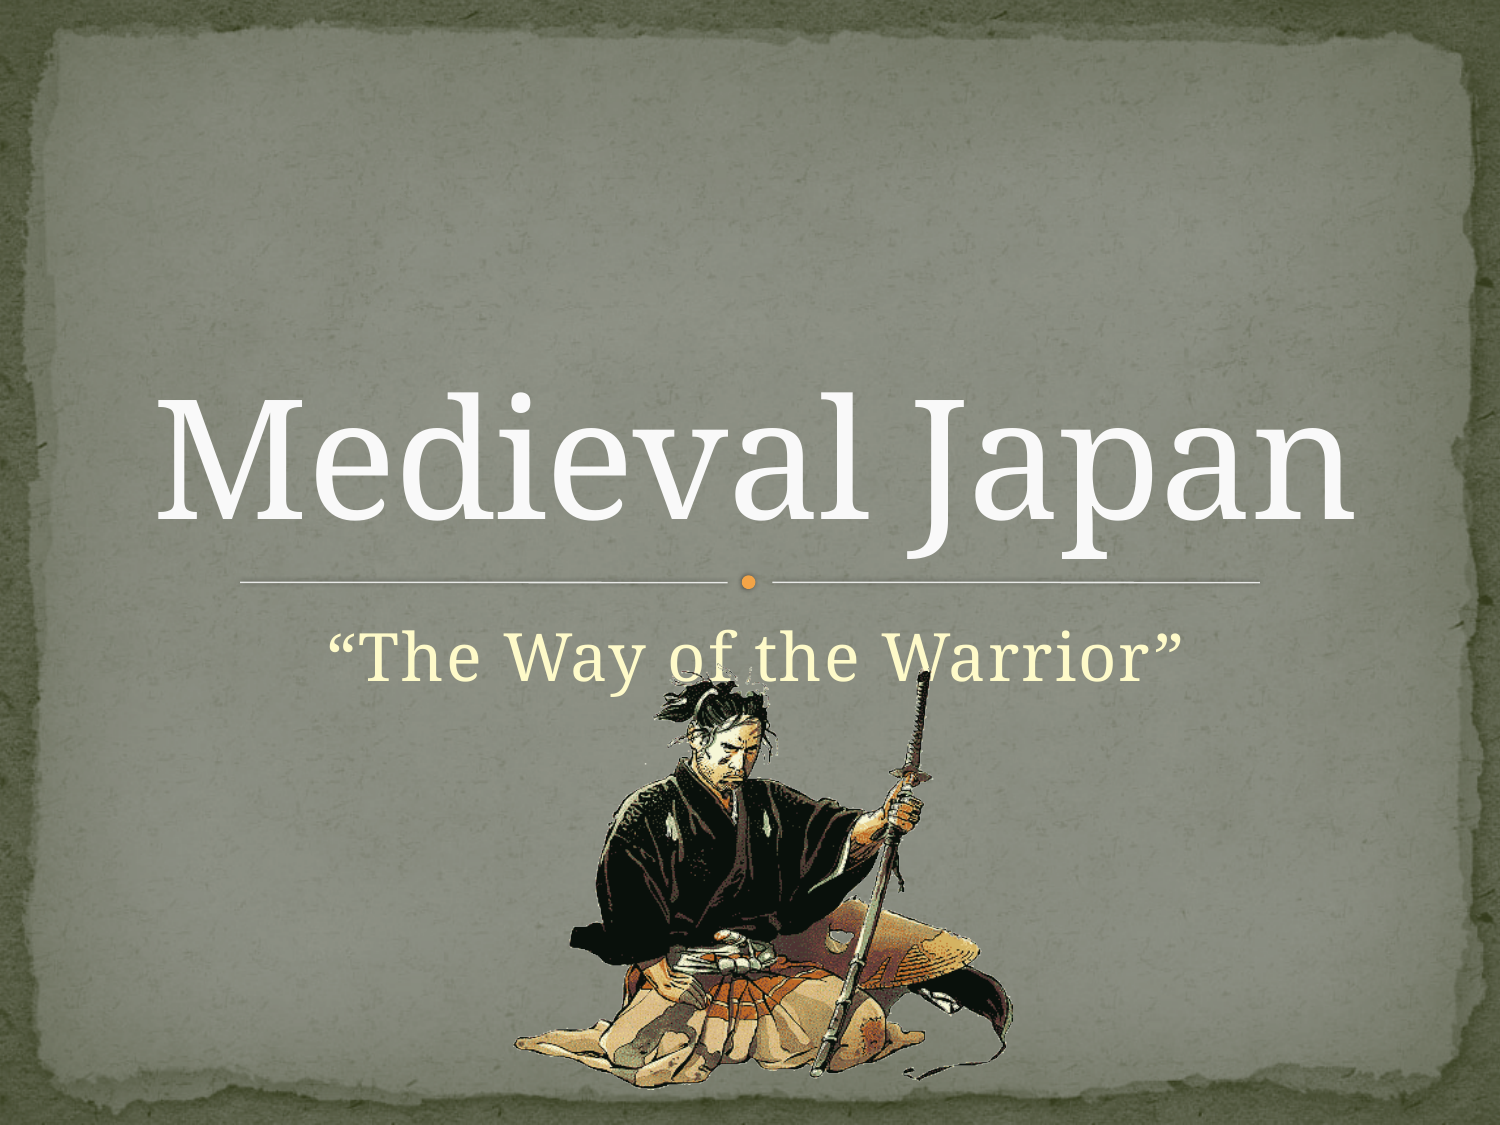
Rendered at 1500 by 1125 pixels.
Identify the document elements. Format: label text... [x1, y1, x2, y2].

subtitle “The Way of the Warrior” [75, 606, 1438, 795]
picture [512, 662, 1013, 1090]
title Medieval Japan [74, 235, 1438, 561]
